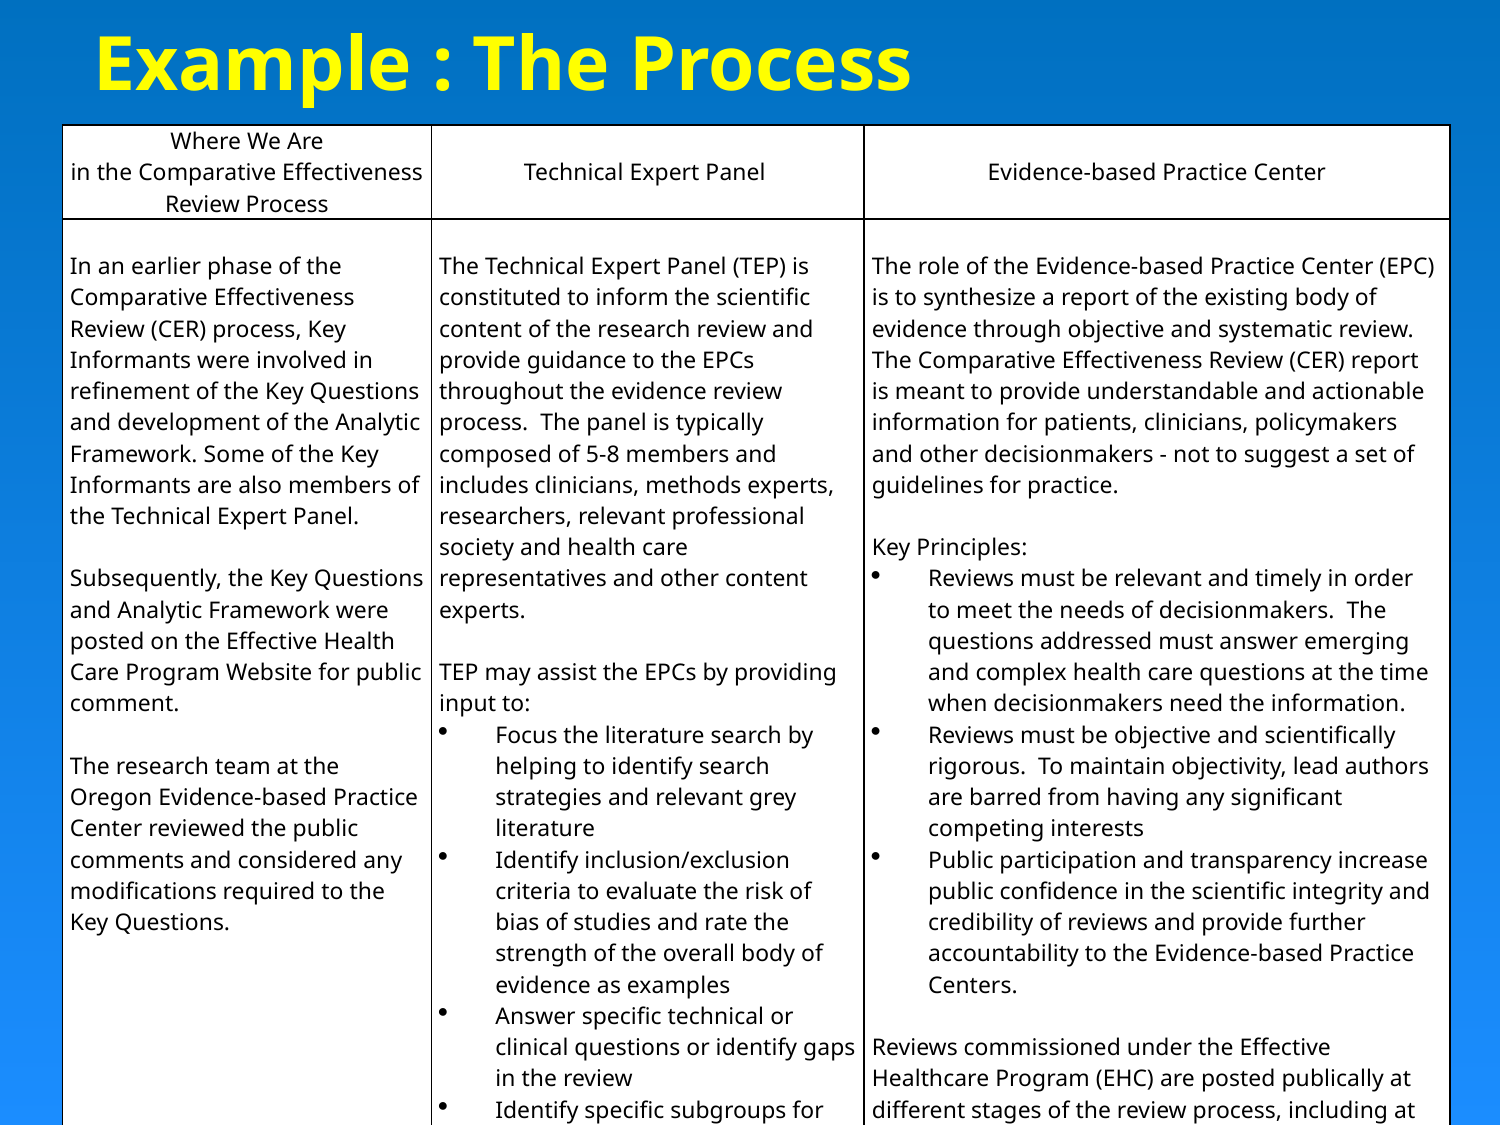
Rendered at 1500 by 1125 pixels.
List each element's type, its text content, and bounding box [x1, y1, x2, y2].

table_cell The role of the Evidence-based Practice Center (EPC) is to synthesize a report of the existing body of evidence through objective and systematic review. The Comparative Effectiveness Review (CER) report is meant to provide understandable and actionable information for patients, clinicians, policymakers and other decisionmakers - not to suggest a set of guidelines for practice. Key Principles: Reviews must be relevant and timely in order to meet the needs of decisionmakers. The questions addressed must answer emerging and complex health care questions at the time when decisionmakers need the information. Reviews must be objective and scientifically rigorous. To maintain objectivity, lead authors are barred from having any significant competing interests Public participation and transparency increase public confidence in the scientific integrity and credibility of reviews and provide further accountability to the Evidence-based Practice Centers. Reviews commissioned under the Effective Healthcare Program (EHC) are posted publically at different stages of the review process, including at the stage of proposed Key Questions and the draft report stage. [865, 220, 1449, 1125]
text_box Example : The Process [78, 0, 1500, 113]
table_cell The Technical Expert Panel (TEP) is constituted to inform the scientific content of the research review and provide guidance to the EPCs throughout the evidence review process. The panel is typically composed of 5-8 members and includes clinicians, methods experts, researchers, relevant professional society and health care representatives and other content experts. TEP may assist the EPCs by providing input to: Focus the literature search by helping to identify search strategies and relevant grey literature Identify inclusion/exclusion criteria to evaluate the risk of bias of studies and rate the strength of the overall body of evidence as examples Answer specific technical or clinical questions or identify gaps in the review Identify specific subgroups for which there may be heterogeneity of treatment effect. [432, 220, 863, 1125]
table_header Technical Expert Panel [432, 126, 863, 218]
table_header Evidence-based Practice Center [865, 126, 1449, 218]
table_cell In an earlier phase of the Comparative Effectiveness Review (CER) process, Key Informants were involved in refinement of the Key Questions and development of the Analytic Framework. Some of the Key Informants are also members of the Technical Expert Panel. Subsequently, the Key Questions and Analytic Framework were posted on the Effective Health Care Program Website for public comment. The research team at the Oregon Evidence-based Practice Center reviewed the public comments and considered any modifications required to the Key Questions. [63, 220, 431, 1125]
table_header Where We Are in the Comparative Effectiveness Review Process [63, 126, 431, 218]
